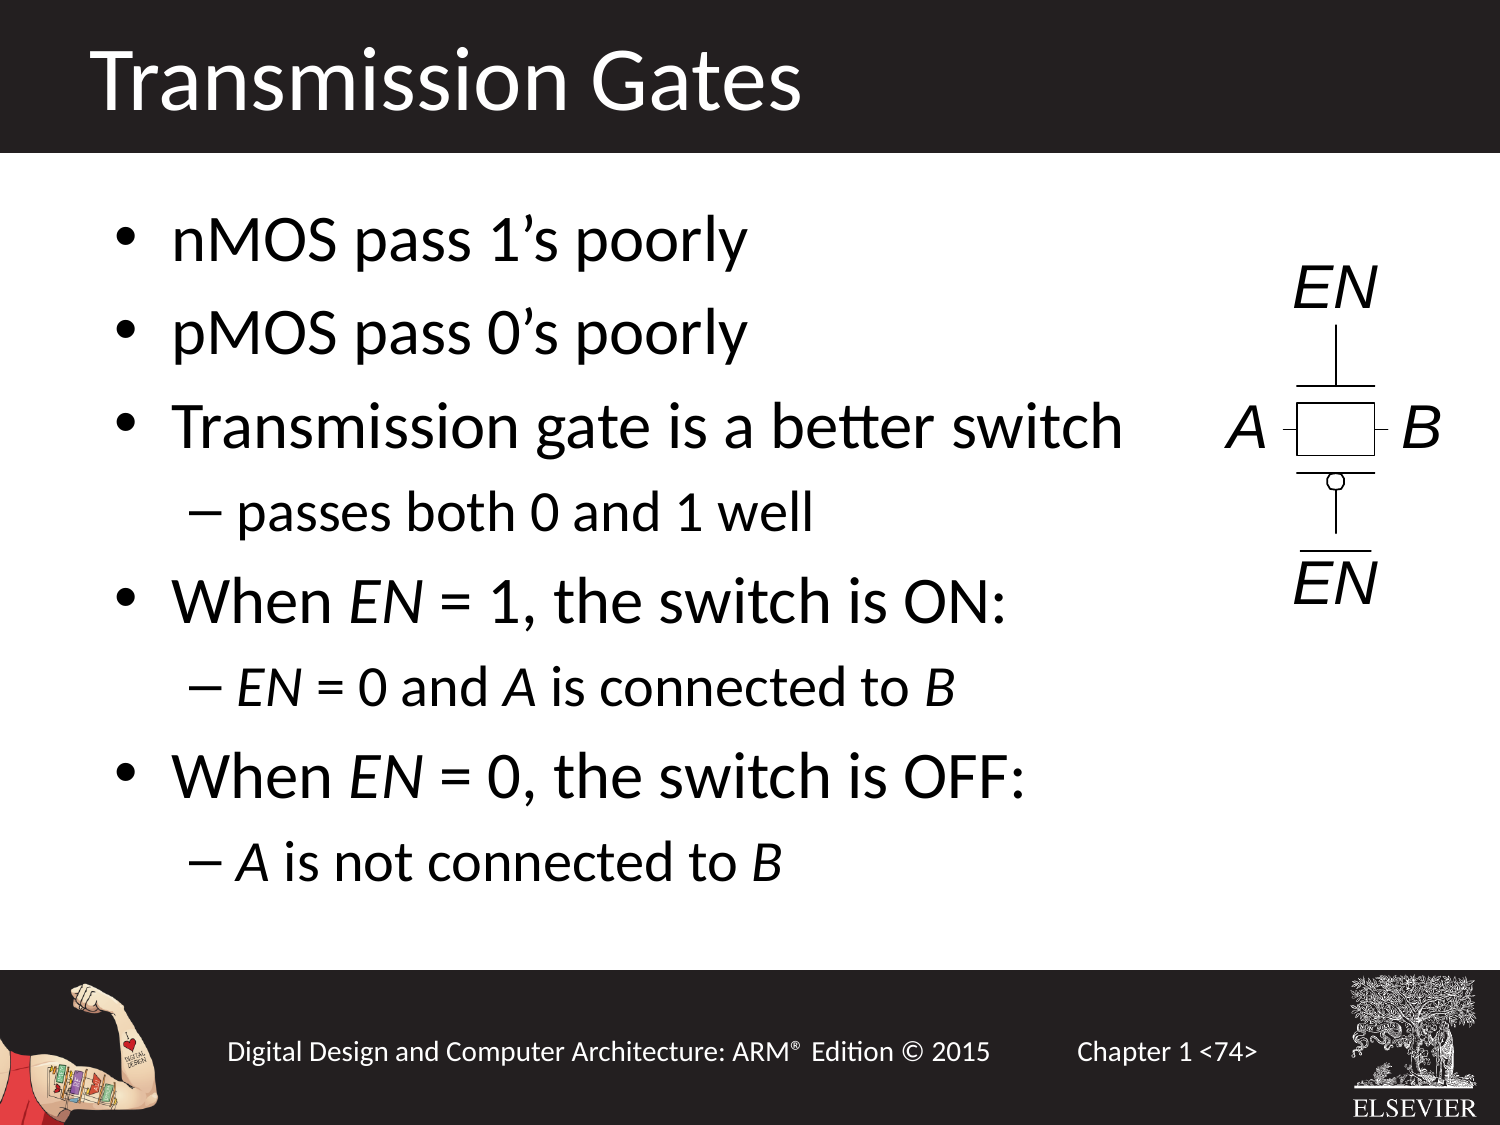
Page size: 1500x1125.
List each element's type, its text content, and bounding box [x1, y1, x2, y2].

picture [0, 979, 163, 1125]
list nMOS pass 1’s poorly pMOS pass 0’s poorly Transmission gate is a better switch passes both 0 and 1 well When EN = 1, the switch is ON: EN = 0 and A is connected to B When EN = 0, the switch is OFF: A is not connected to B [99, 187, 1375, 1000]
text_box Transmission Gates [75, 11, 1375, 136]
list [1170, 212, 1500, 663]
picture [1350, 974, 1477, 1117]
